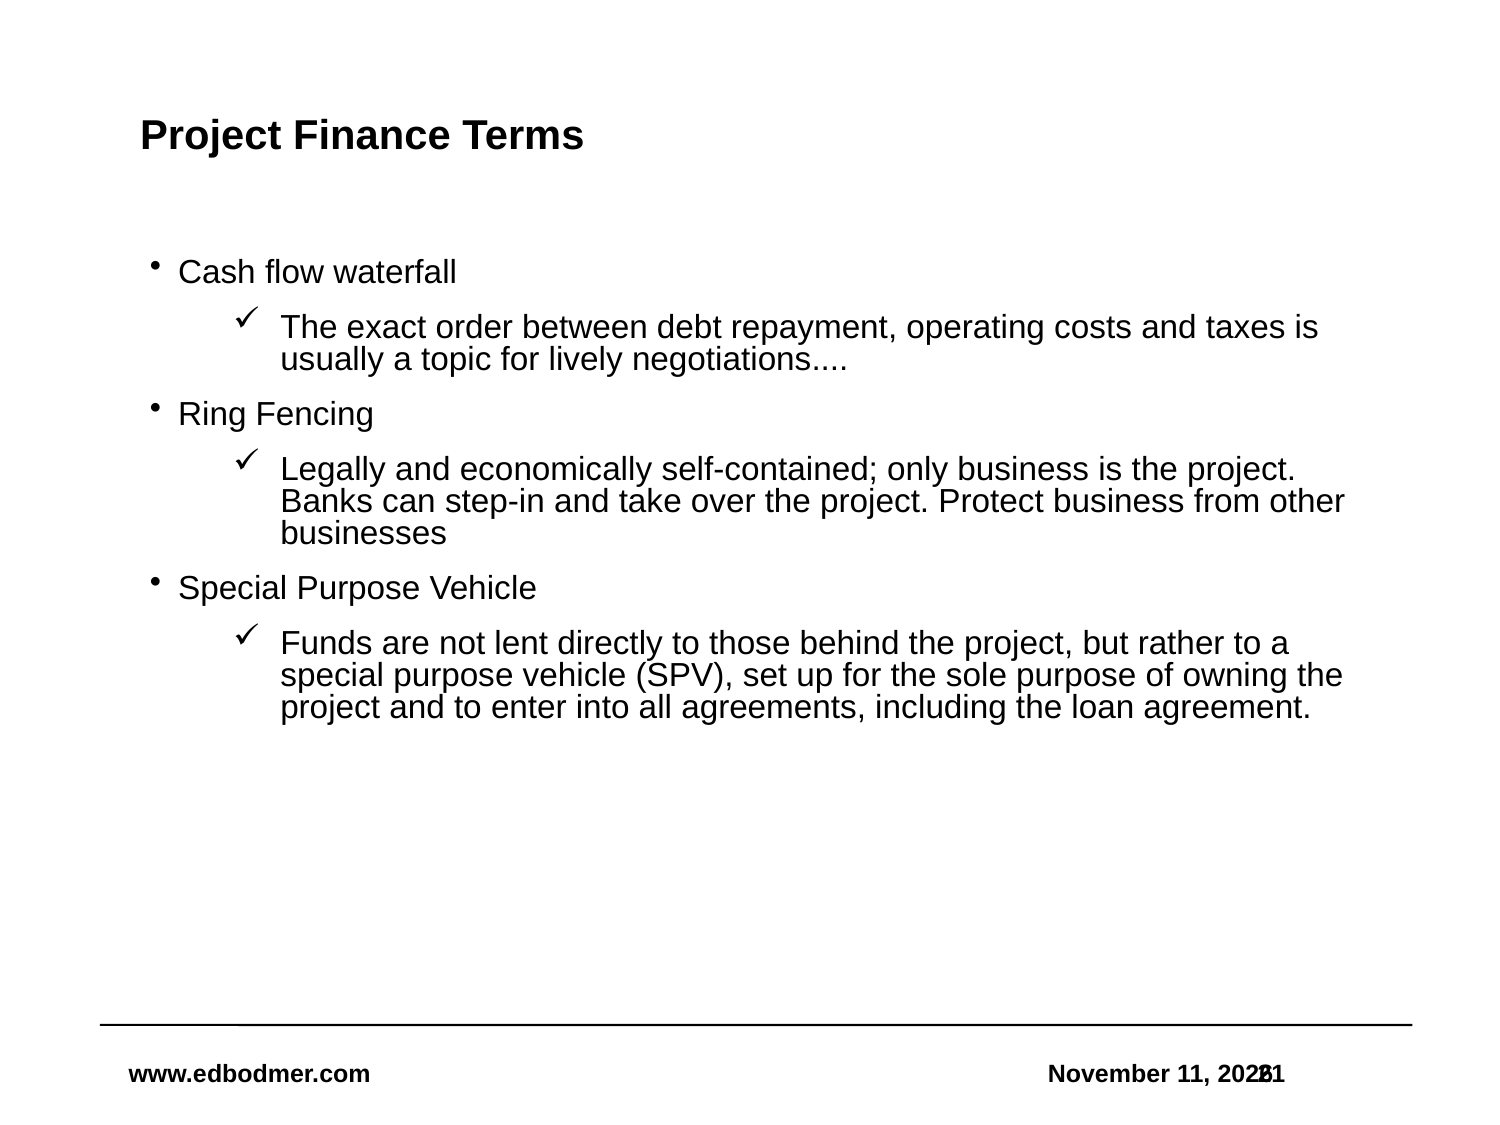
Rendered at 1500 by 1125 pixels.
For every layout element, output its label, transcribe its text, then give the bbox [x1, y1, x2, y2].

list Cash flow waterfall The exact order between debt repayment, operating costs and taxes is usually a topic for lively negotiations.... Ring Fencing Legally and economically self-contained; only business is the project. Banks can step-in and take over the project. Protect business from other businesses Special Purpose Vehicle Funds are not lent directly to those behind the project, but rather to a special purpose vehicle (SPV), set up for the sole purpose of owning the project and to enter into all agreements, including the loan agreement. [124, 249, 1376, 1001]
title Project Finance Terms [124, 99, 1288, 226]
